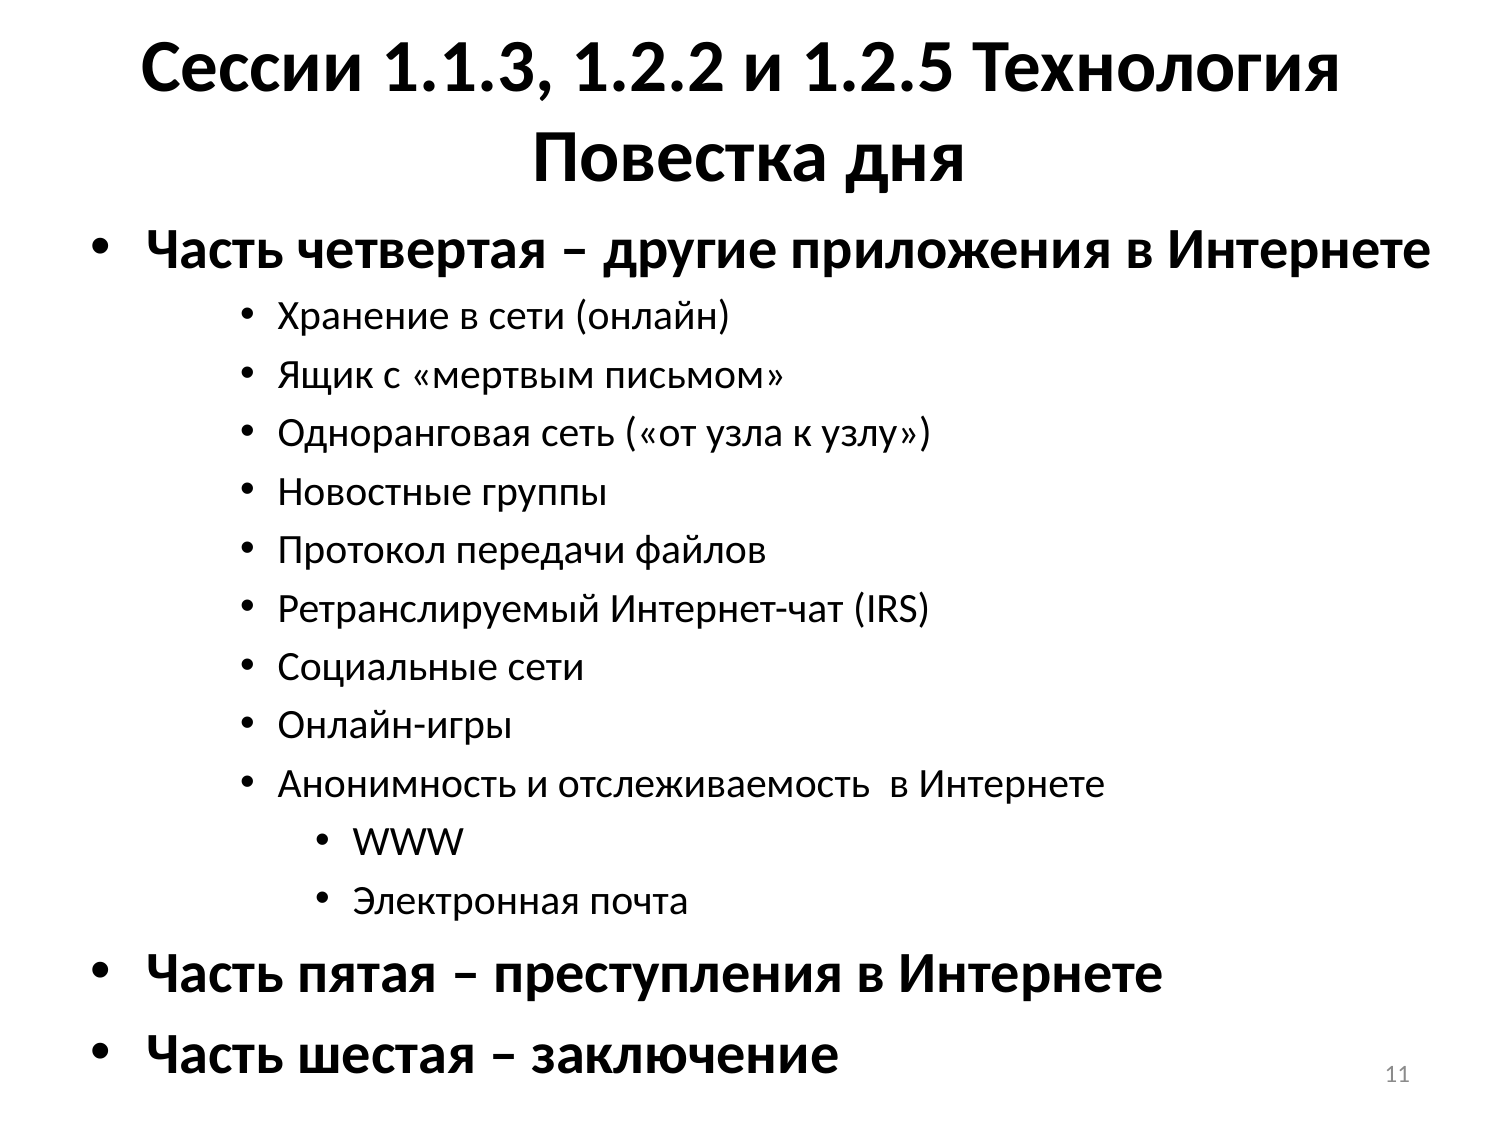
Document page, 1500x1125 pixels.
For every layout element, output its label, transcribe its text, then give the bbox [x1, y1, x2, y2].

list Часть четвертая – другие приложения в Интернете Хранение в сети (онлайн) Ящик с «мертвым письмом» Одноранговая сеть («от узла к узлу») Новостные группы Протокол передачи файлов Ретранслируемый Интернет-чат (IRS) Социальные сети Онлайн-игры Анонимность и отслеживаемость в Интернете WWW Электронная почта Часть пятая – преступления в Интернете Часть шестая – заключение [75, 202, 1472, 1104]
title Сессии 1.1.3, 1.2.2 и 1.2.5 Технология Повестка дня [75, 45, 1425, 169]
